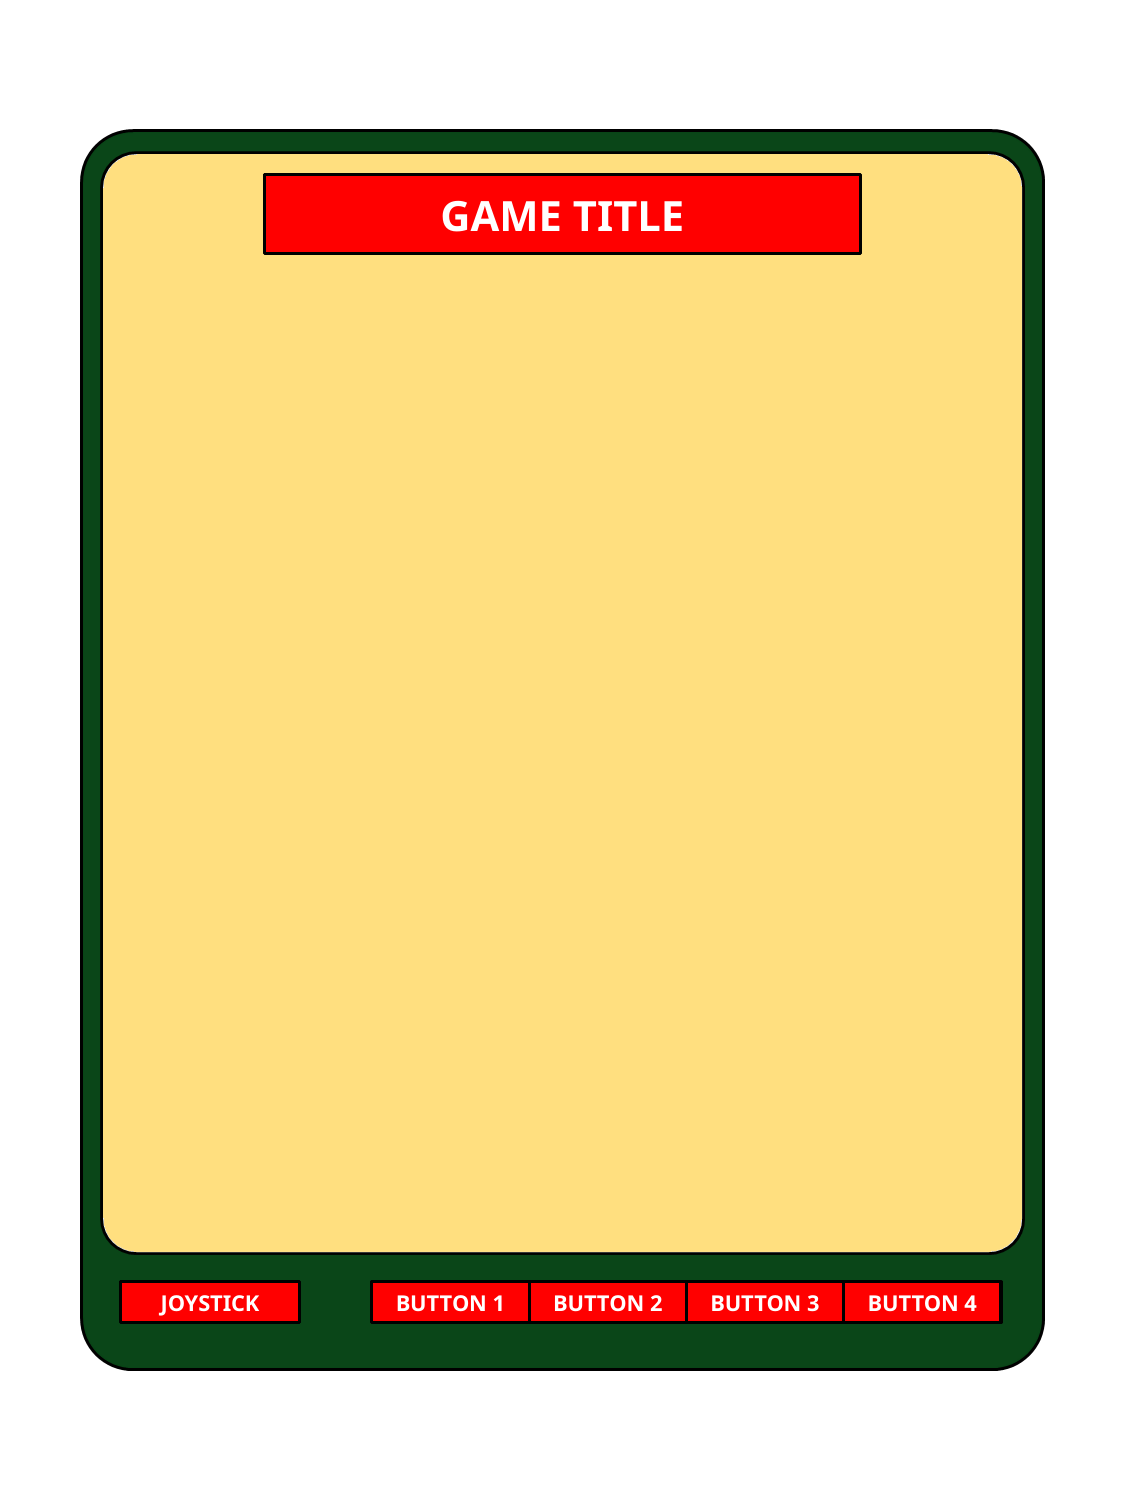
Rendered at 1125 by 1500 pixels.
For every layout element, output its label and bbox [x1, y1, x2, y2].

text_box [80, 129, 1045, 1371]
